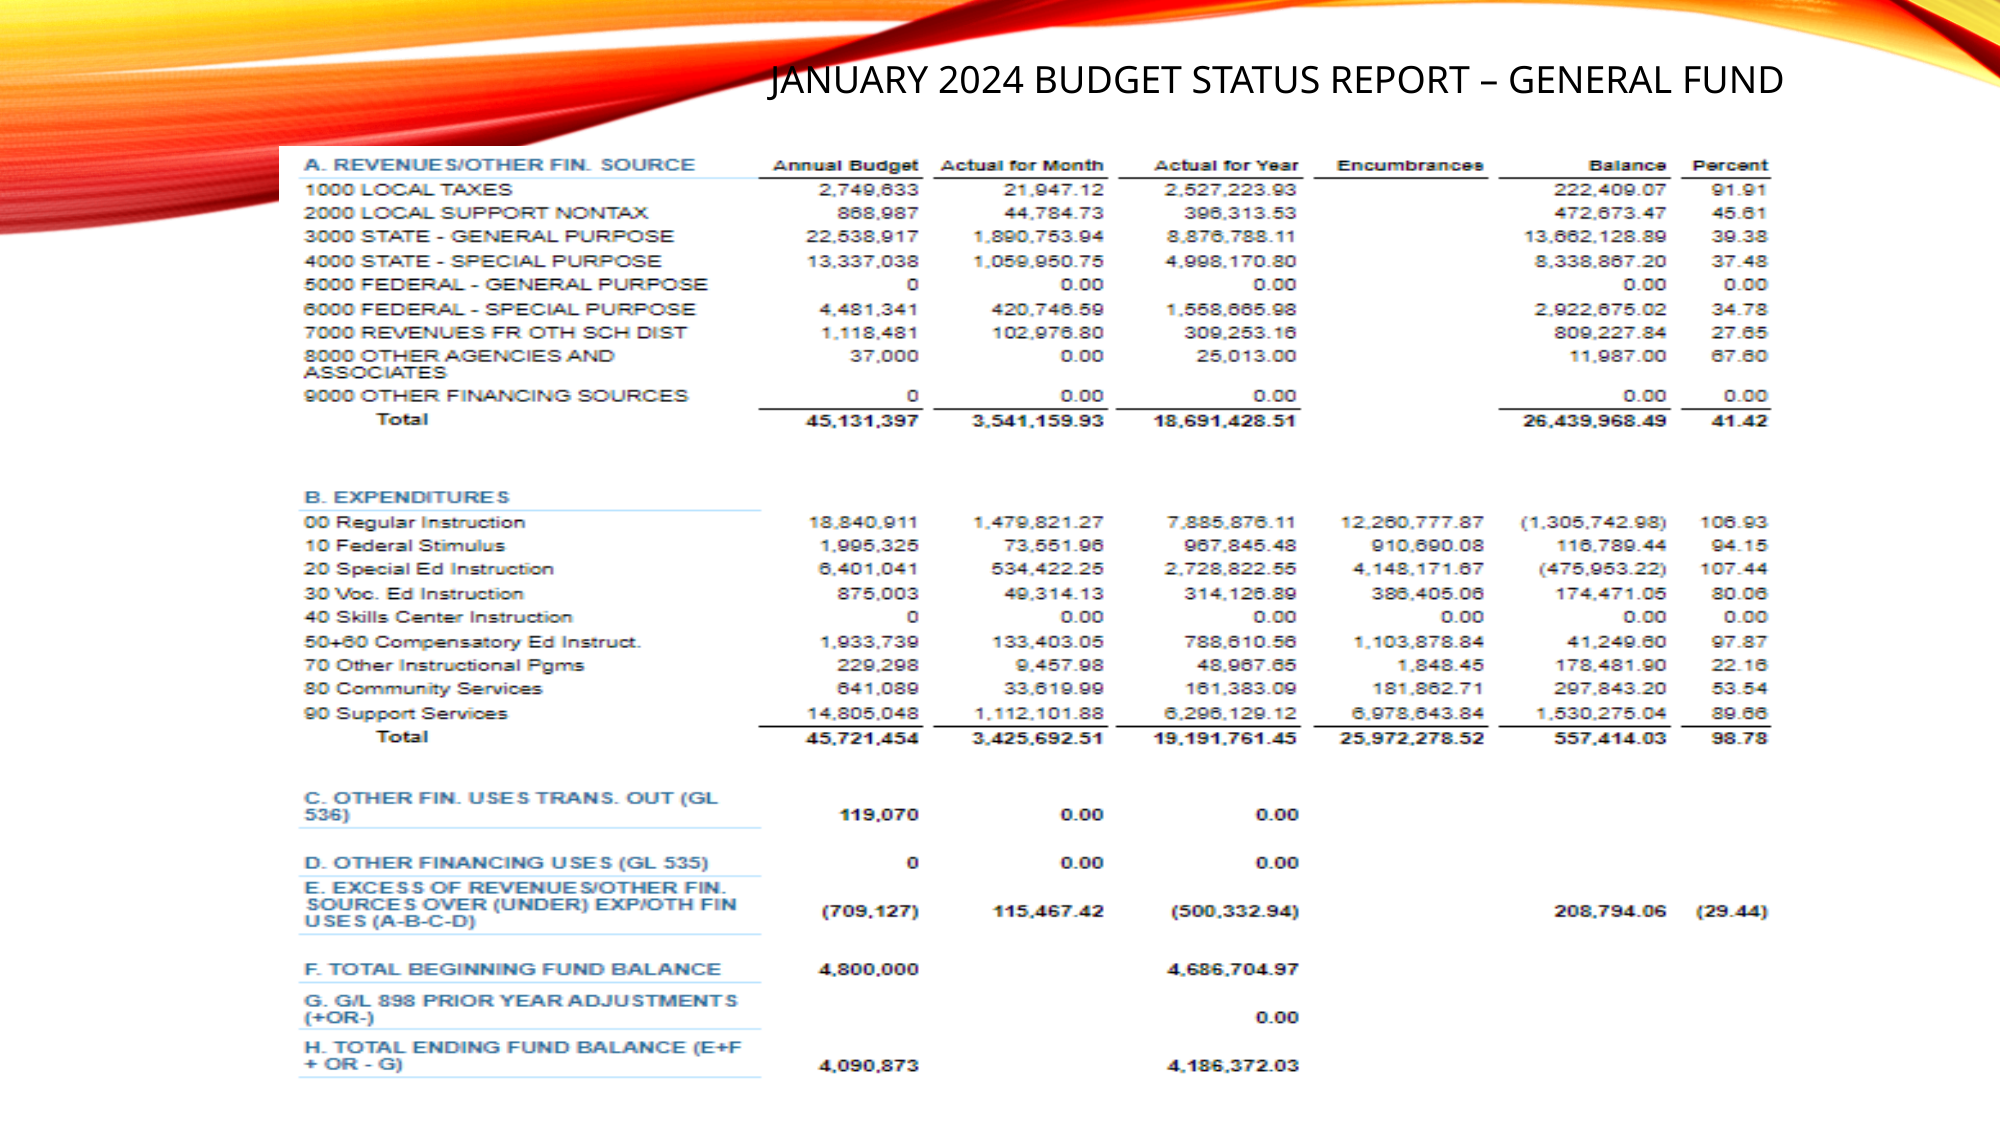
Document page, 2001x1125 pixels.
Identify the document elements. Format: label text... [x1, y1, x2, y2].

title JANUARY 2024 BUDGET STATUS REPORT – GENERAL FUND [665, 42, 1891, 122]
picture [0, 0, 2000, 1090]
